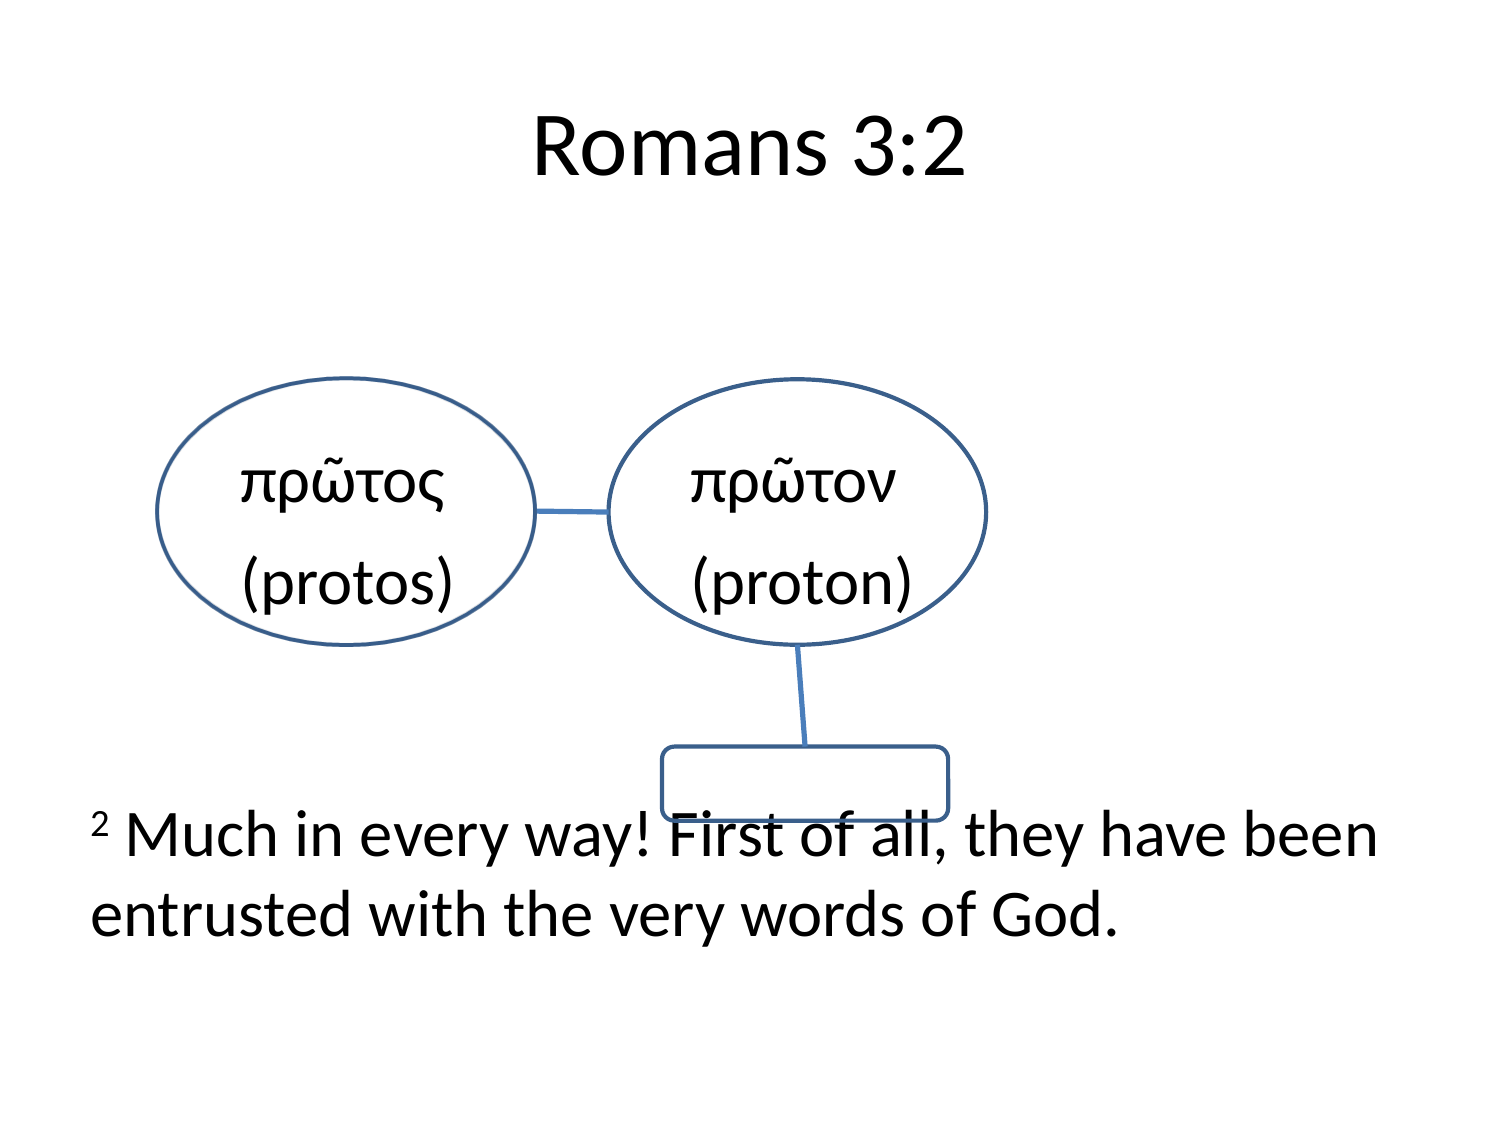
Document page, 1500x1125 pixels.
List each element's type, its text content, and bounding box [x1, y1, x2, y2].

text_box [606, 377, 989, 647]
title Romans 3:2 [75, 45, 1425, 233]
picture [155, 375, 538, 647]
list πρῶτος πρῶτον (protos) (proton) 2 Much in every way! First of all, they have been entrusted with the very words of God. [75, 262, 1425, 1005]
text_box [797, 644, 806, 747]
text_box [659, 744, 951, 823]
